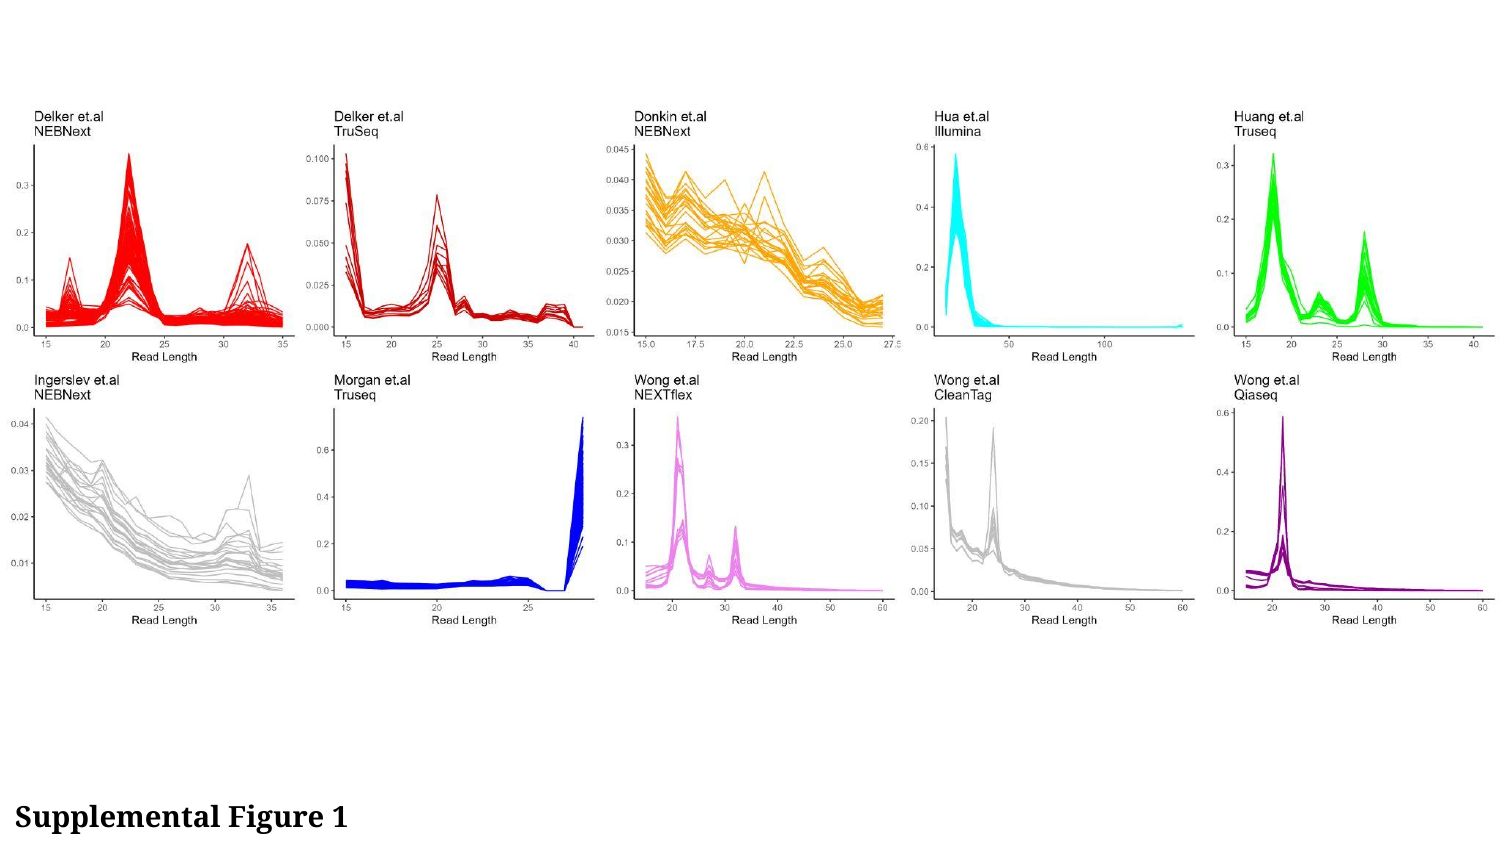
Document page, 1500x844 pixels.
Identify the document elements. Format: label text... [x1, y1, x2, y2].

text_box Supplemental Figure 1 [0, 778, 498, 844]
picture [0, 105, 1500, 632]
